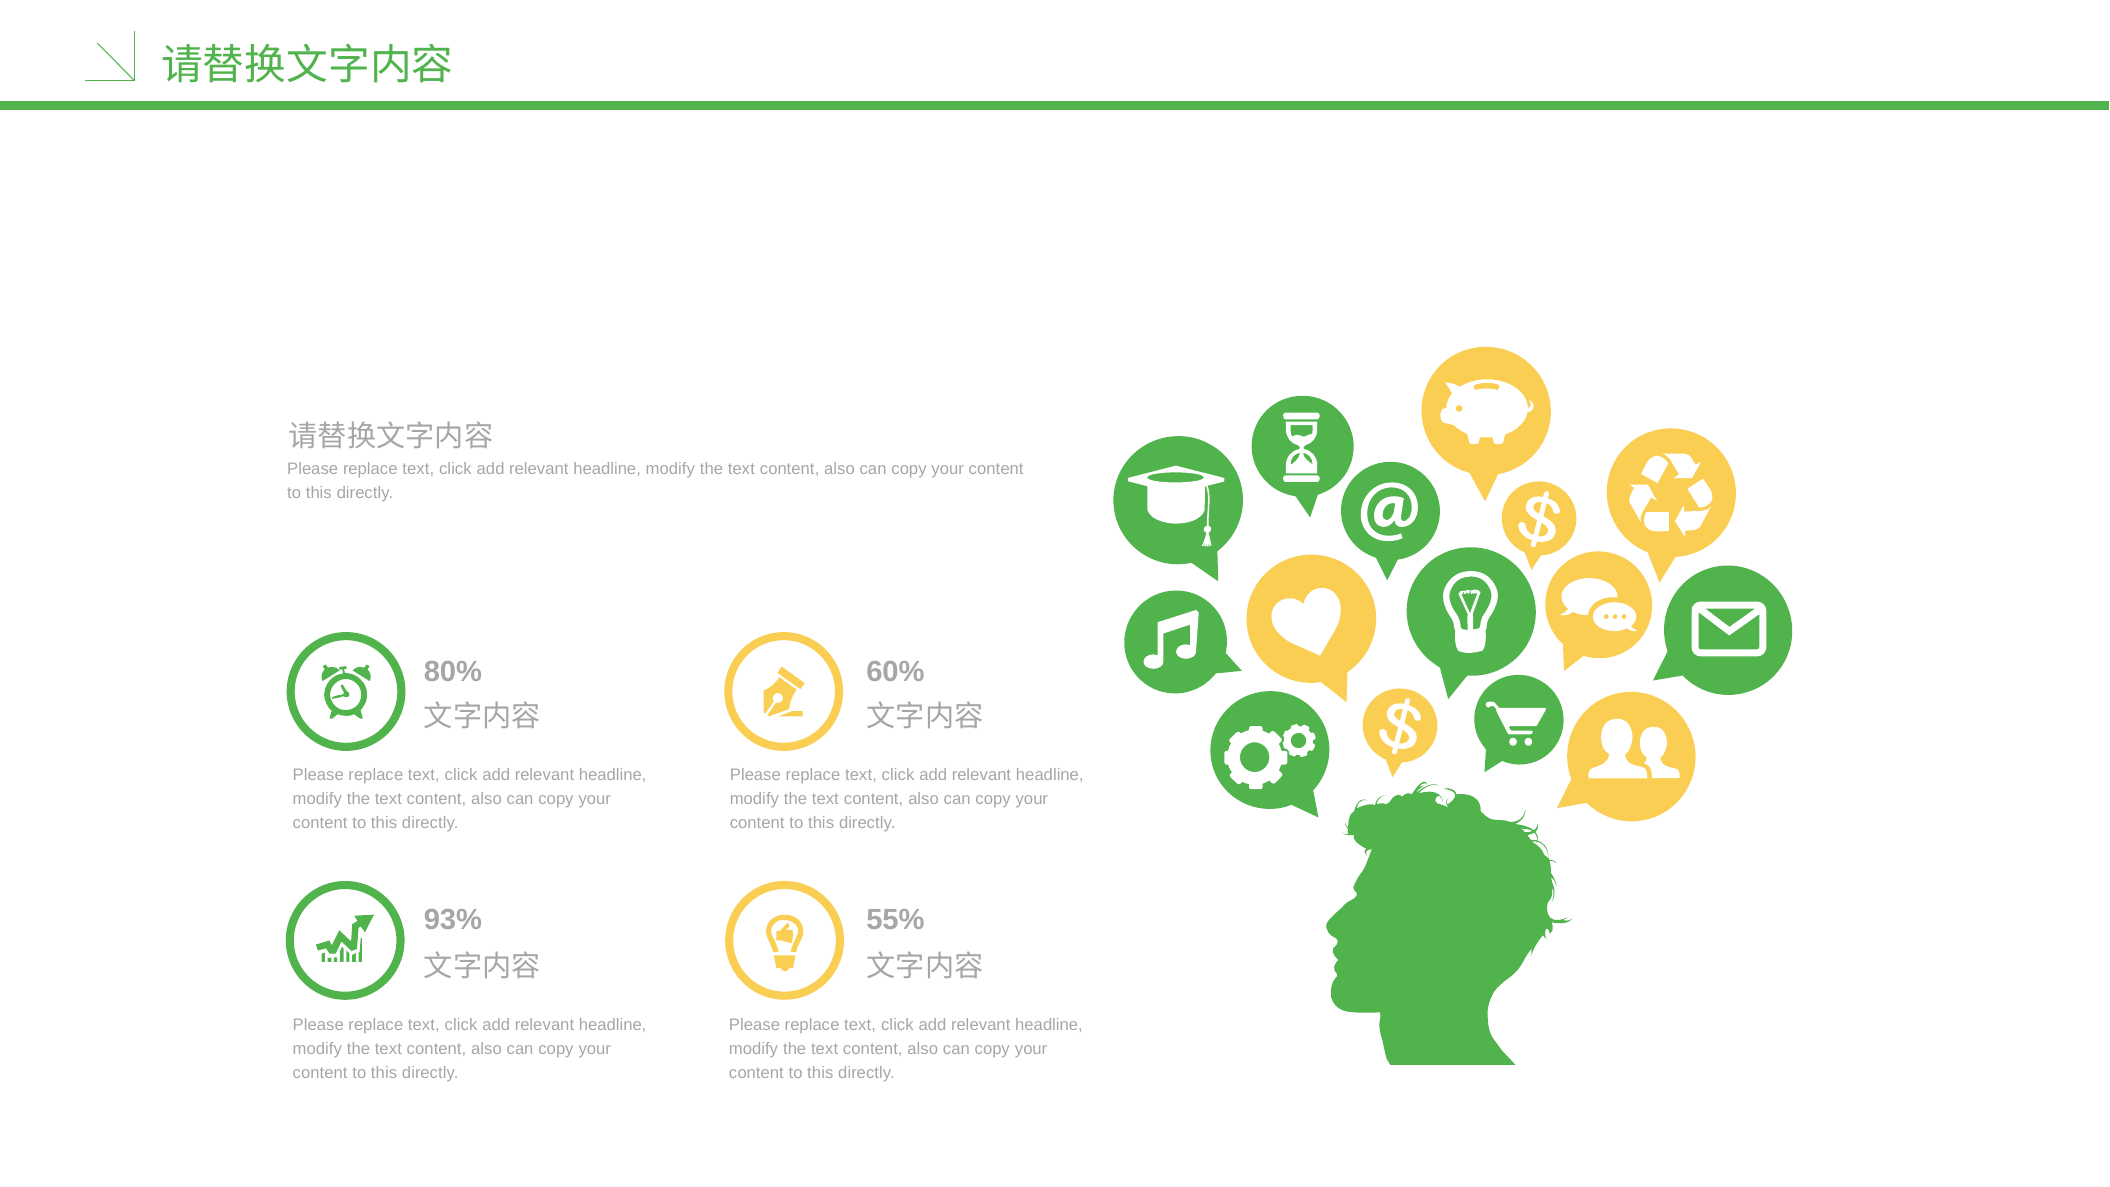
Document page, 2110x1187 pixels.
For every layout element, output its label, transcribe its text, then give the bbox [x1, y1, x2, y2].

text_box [1108, 338, 1800, 1065]
text_box Please replace text, click add relevant headline, modify the text content, also can copy your content to this directly. [715, 752, 1108, 840]
text_box [763, 666, 805, 717]
text_box Please replace text, click add relevant headline, modify the text content, also can copy your content to this directly. [278, 1002, 672, 1090]
text_box [346, 950, 350, 962]
text_box [773, 955, 796, 972]
text_box [723, 631, 845, 752]
text_box [321, 952, 325, 962]
text_box [315, 914, 375, 954]
text_box [352, 664, 371, 682]
text_box [321, 664, 367, 719]
text_box [358, 938, 362, 962]
text_box 文字内容 [409, 932, 556, 990]
text_box 93% [408, 886, 498, 943]
text_box 文字内容 [851, 932, 999, 990]
text_box Please replace text, click add relevant headline, modify the text content, also can copy your content to this directly. [278, 752, 672, 840]
text_box [766, 914, 804, 953]
text_box 文字内容 [409, 682, 556, 740]
text_box 请替换文字内容 [145, 22, 500, 94]
text_box Please replace text, click add relevant headline, modify the text content, also can copy your content to this directly. [272, 446, 1051, 509]
text_box 请替换文字内容 [274, 402, 509, 446]
text_box [284, 879, 406, 1001]
text_box 80% [408, 638, 498, 696]
text_box 55% [851, 886, 940, 943]
text_box [724, 879, 846, 1001]
text_box [285, 631, 407, 752]
text_box [339, 946, 344, 962]
text_box Please replace text, click add relevant headline, modify the text content, also can copy your content to this directly. [714, 1002, 1108, 1090]
text_box 文字内容 [851, 682, 999, 740]
text_box 60% [851, 638, 940, 696]
